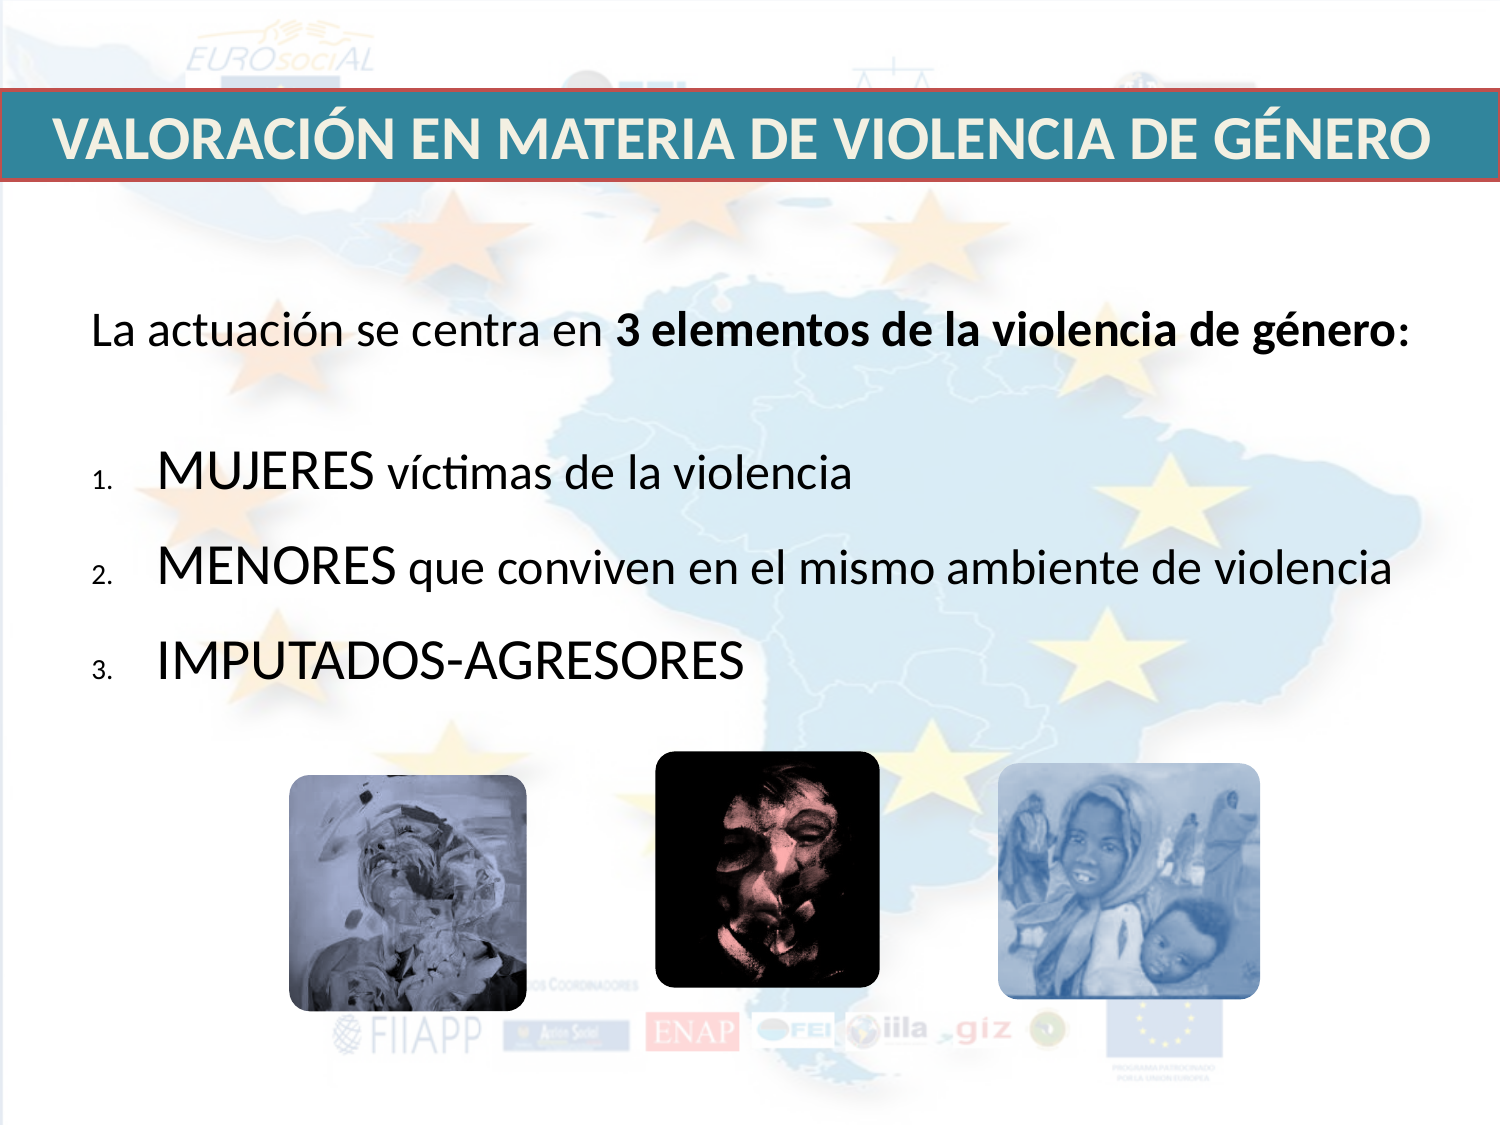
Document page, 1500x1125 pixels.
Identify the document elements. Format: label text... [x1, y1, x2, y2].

text_box VALORACIÓN EN MATERIA DE VIOLENCIA DE GÉNERO [0, 88, 1500, 182]
picture [288, 774, 527, 1012]
picture [655, 751, 880, 988]
picture [997, 762, 1261, 1000]
text_box La actuación se centra en 3 elementos de la violencia de género: MUJERES víctimas de la violencia MENORES que conviven en el mismo ambiente de violencia IMPUTADOS-AGRESORES [76, 219, 1437, 699]
